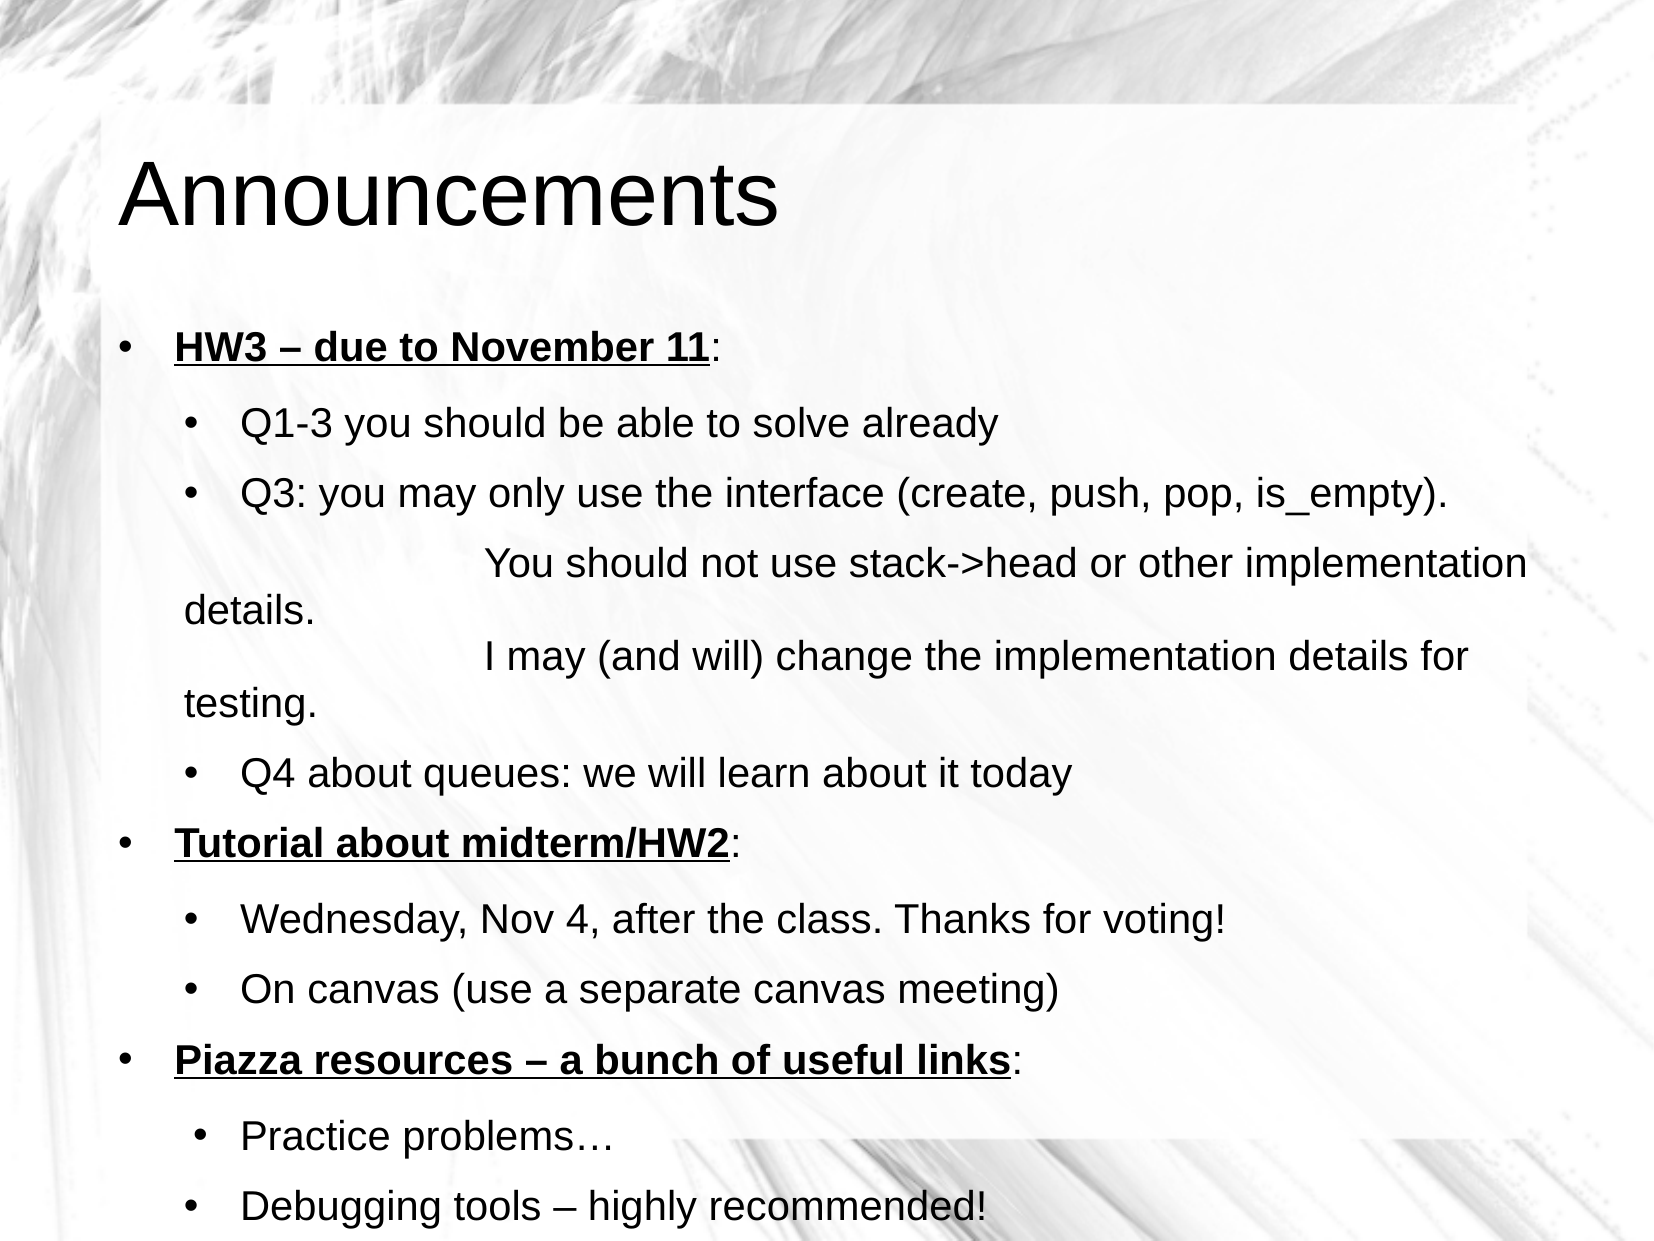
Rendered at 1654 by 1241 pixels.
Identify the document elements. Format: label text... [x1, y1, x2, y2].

list HW3 – due to November 11: Q1-3 you should be able to solve already Q3: you may only use the interface (create, push, pop, is_empty). You should not use stack->head or other implementation details. I may (and will) change the implementation details for testing. Q4 about queues: we will learn about it today Tutorial about midterm/HW2: Wednesday, Nov 4, after the class. Thanks for voting! On canvas (use a separate canvas meeting) Piazza resources – a bunch of useful links: Practice problems… Debugging tools – highly recommended! missing-semester@MIT – highly recommended! [118, 319, 1571, 1158]
picture [0, 0, 1654, 1241]
title Announcements [118, 112, 1504, 278]
